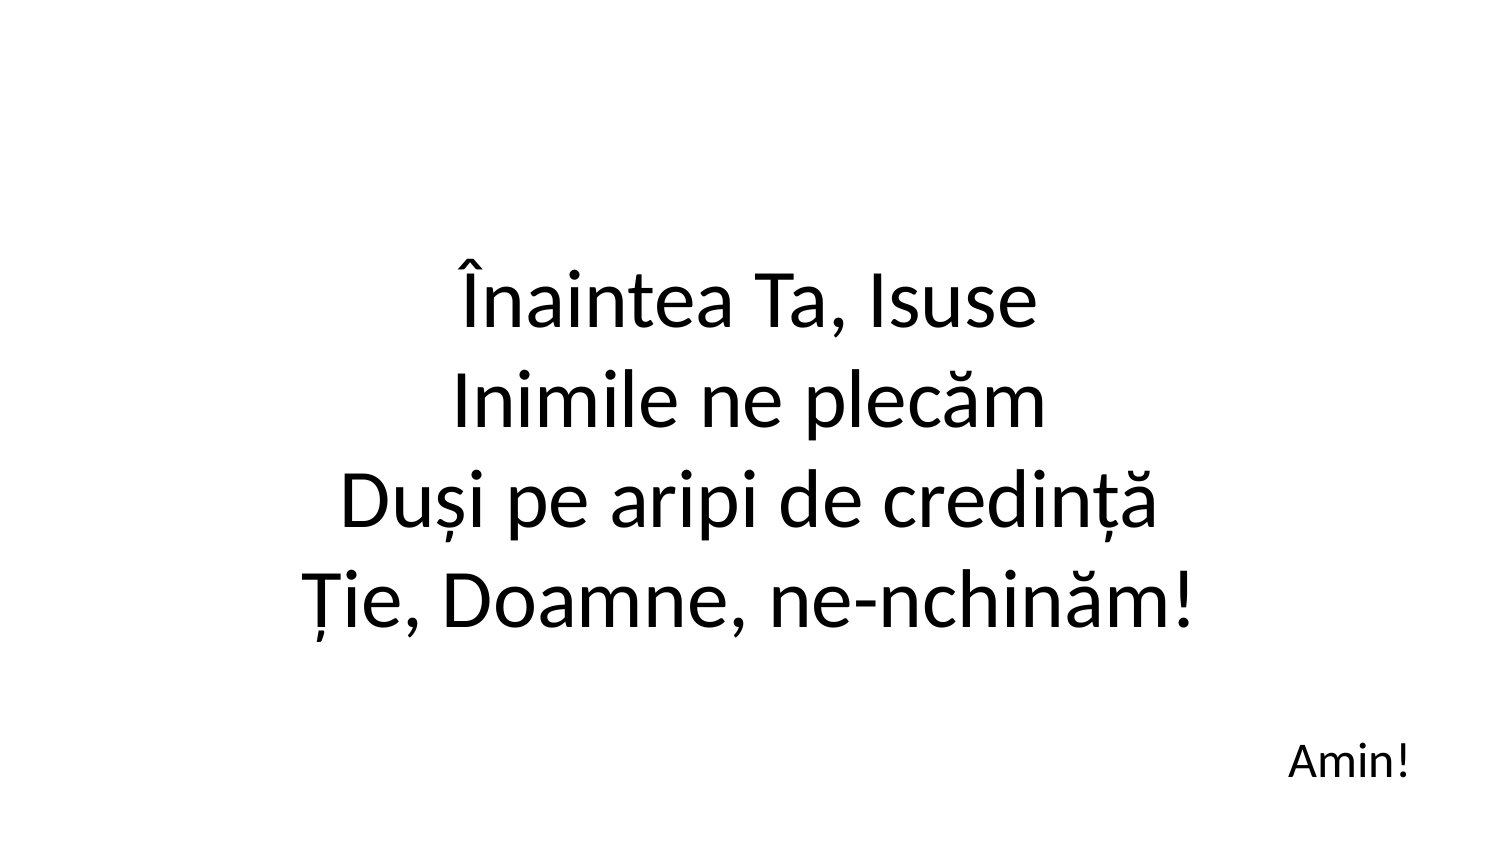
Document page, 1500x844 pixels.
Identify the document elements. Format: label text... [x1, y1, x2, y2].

text_box Amin! [1273, 674, 1427, 795]
text_box Înaintea Ta, Isuse Inimile ne plecăm Duși pe aripi de credință Ție, Doamne, ne-nchinăm! [286, 192, 1214, 652]
